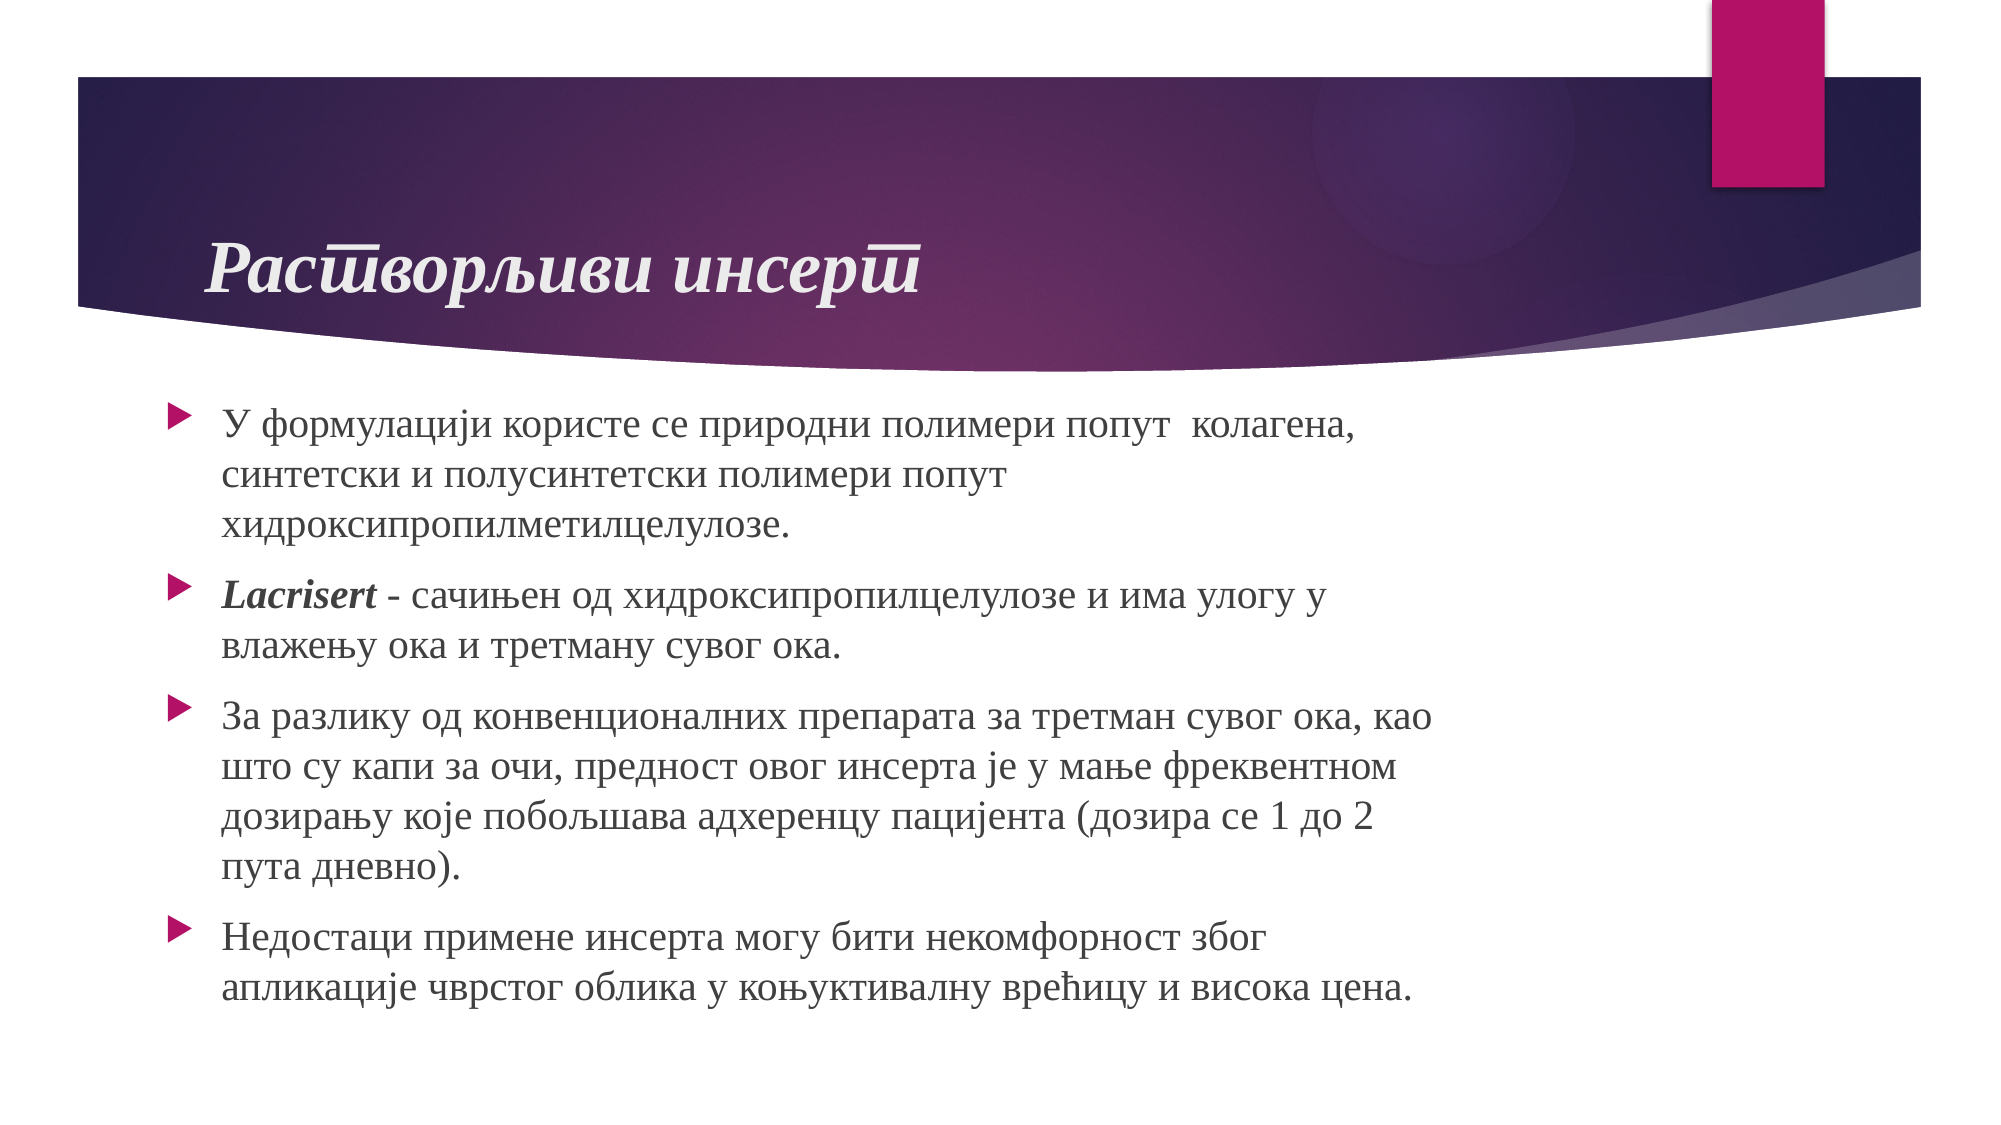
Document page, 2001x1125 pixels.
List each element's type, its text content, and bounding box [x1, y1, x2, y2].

title Растворљиви инсерт [189, 159, 1627, 276]
list У формулацији користе се природни полимери попут колагена, синтетски и полусинтетски полимери попут хидроксипропилметилцелулозе. Lacrisert - сачињен од хидроксипропилцелулозе и има улогу у влажењу ока и третману сувог ока. За разлику од конвенционалних препарата за третман сувог ока, као што су капи за очи, предност овог инсерта је у мање фреквентном дозирању које побољшава адхеренцу пацијента (дозира се 1 до 2 пута дневно). Недостаци примене инсерта могу бити некомфорност због апликације чврстог облика у коњуктивалну врећицу и висока цена. [149, 388, 1463, 950]
